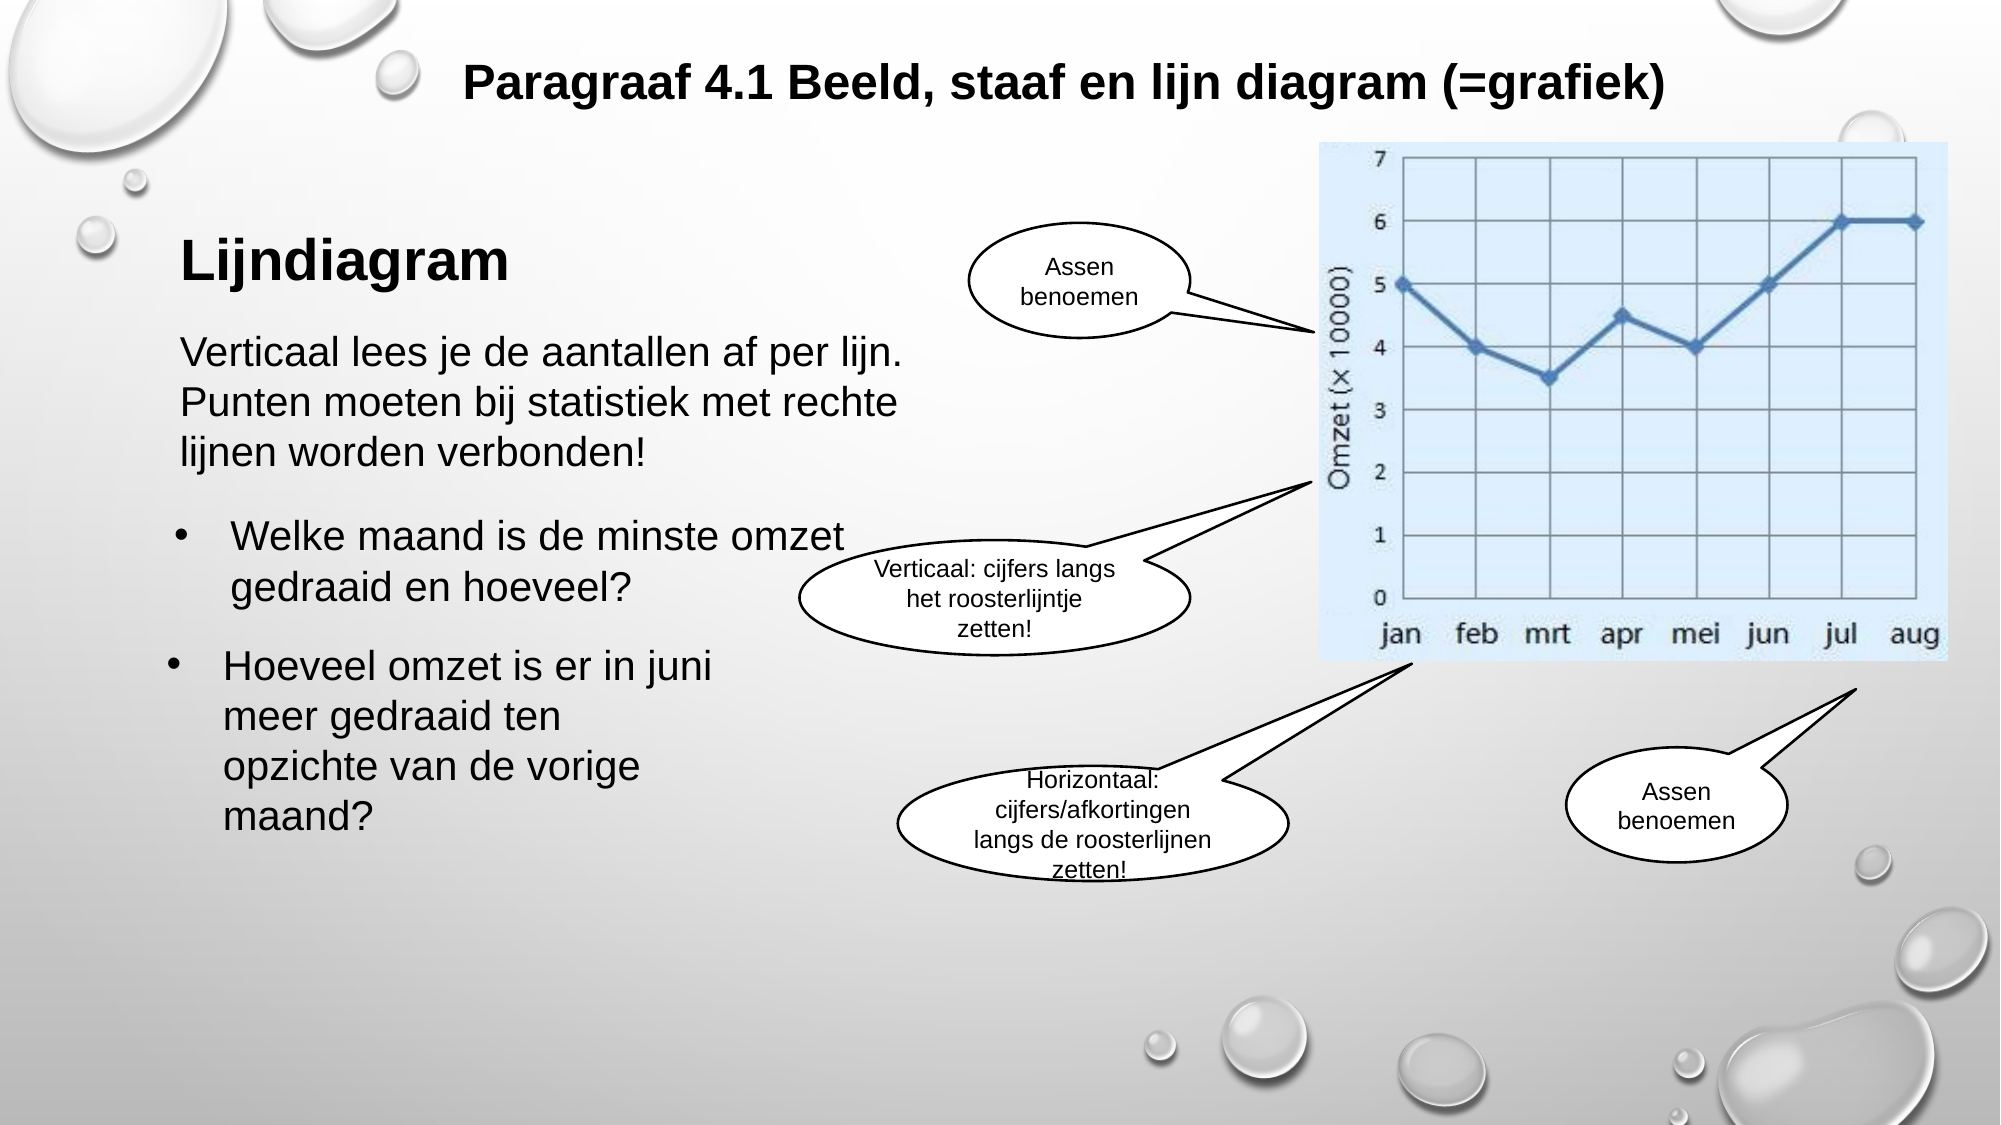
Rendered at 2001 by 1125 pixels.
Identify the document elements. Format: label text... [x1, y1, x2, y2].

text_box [968, 222, 1788, 863]
text_box Welke maand is de minste omzet gedraaid en hoeveel? [159, 501, 864, 617]
picture [0, 0, 2000, 1125]
text_box Verticaal: cijfers langs het roosterlijntje zetten! [808, 539, 962, 656]
text_box Horizontaal: cijfers/afkortingen langs de roosterlijnen zetten! [986, 873, 1201, 883]
text_box Verticaal lees je de aantallen af per lijn. Punten moeten bij statistiek met rechte lijnen worden verbonden! [165, 317, 962, 483]
text_box Horizontaal: cijfers/afkortingen langs de roosterlijnen zetten! [896, 779, 964, 869]
text_box Lijndiagram [165, 222, 640, 309]
text_box Hoeveel omzet is er in juni meer gedraaid ten opzichte van de vorige maand? [151, 631, 744, 847]
text_box Paragraaf 4.1 Beeld, staaf en lijn diagram (=grafiek) [447, 49, 1825, 156]
